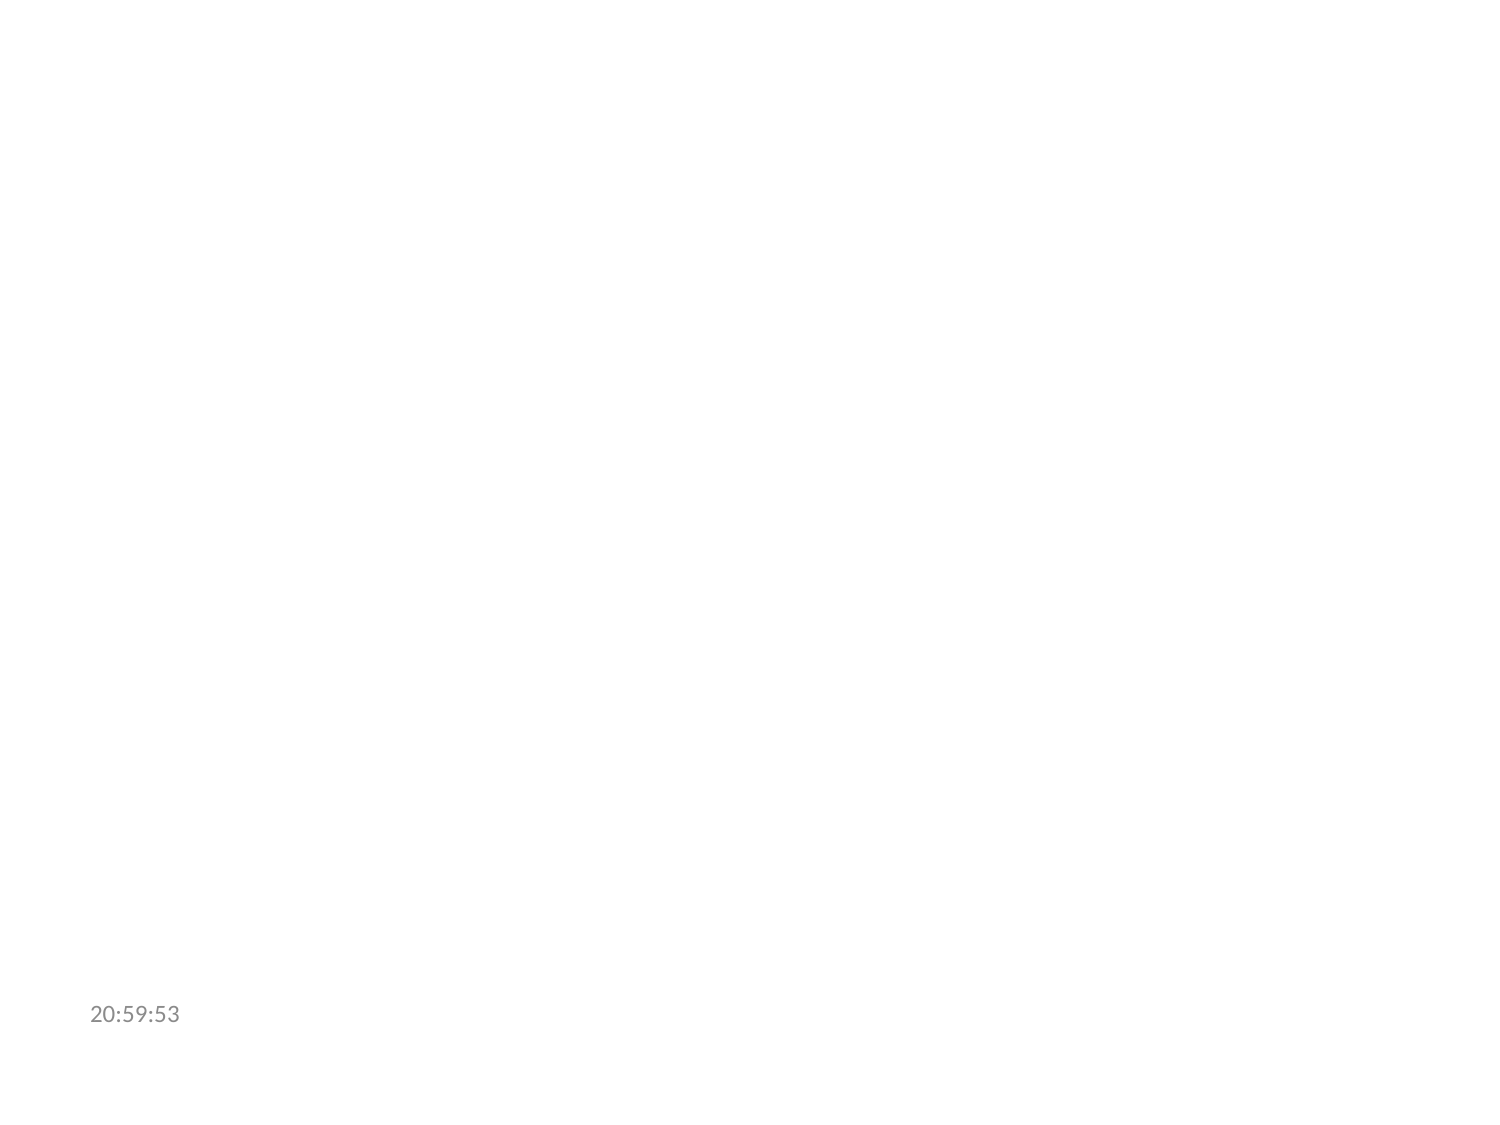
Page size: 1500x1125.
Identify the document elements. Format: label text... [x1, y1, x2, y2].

text_box 15:35:09 [75, 982, 425, 1043]
